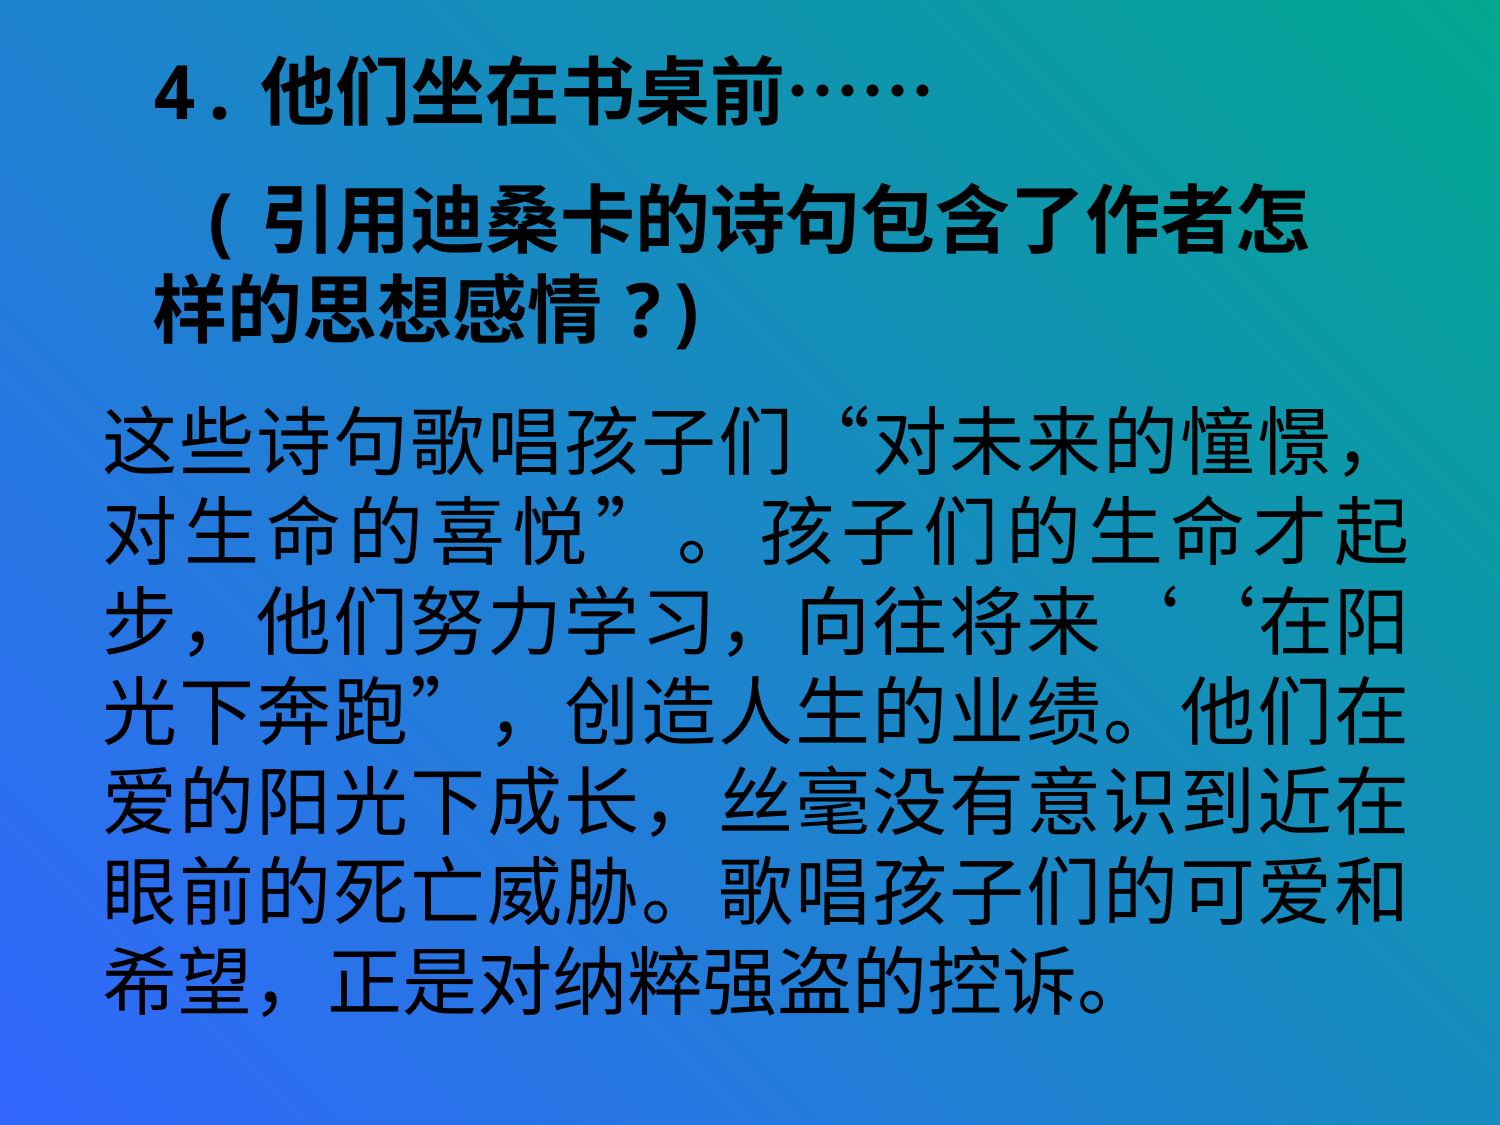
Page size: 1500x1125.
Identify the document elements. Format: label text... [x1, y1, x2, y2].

text_box 这些诗句歌唱孩子们“对未来的憧憬，对生命的喜悦”。孩子们的生命才起步，他们努力学习，向往将来‘‘在阳光下奔跑”，创造人生的业绩。他们在爱的阳光下成长，丝毫没有意识到近在眼前的死亡威胁。歌唱孩子们的可爱和希望，正是对纳粹强盗的控诉。 [87, 387, 1425, 1033]
text_box 4.他们坐在书桌前…… (引用迪桑卡的诗句包含了作者怎样的思想感情?) [137, 37, 1388, 360]
